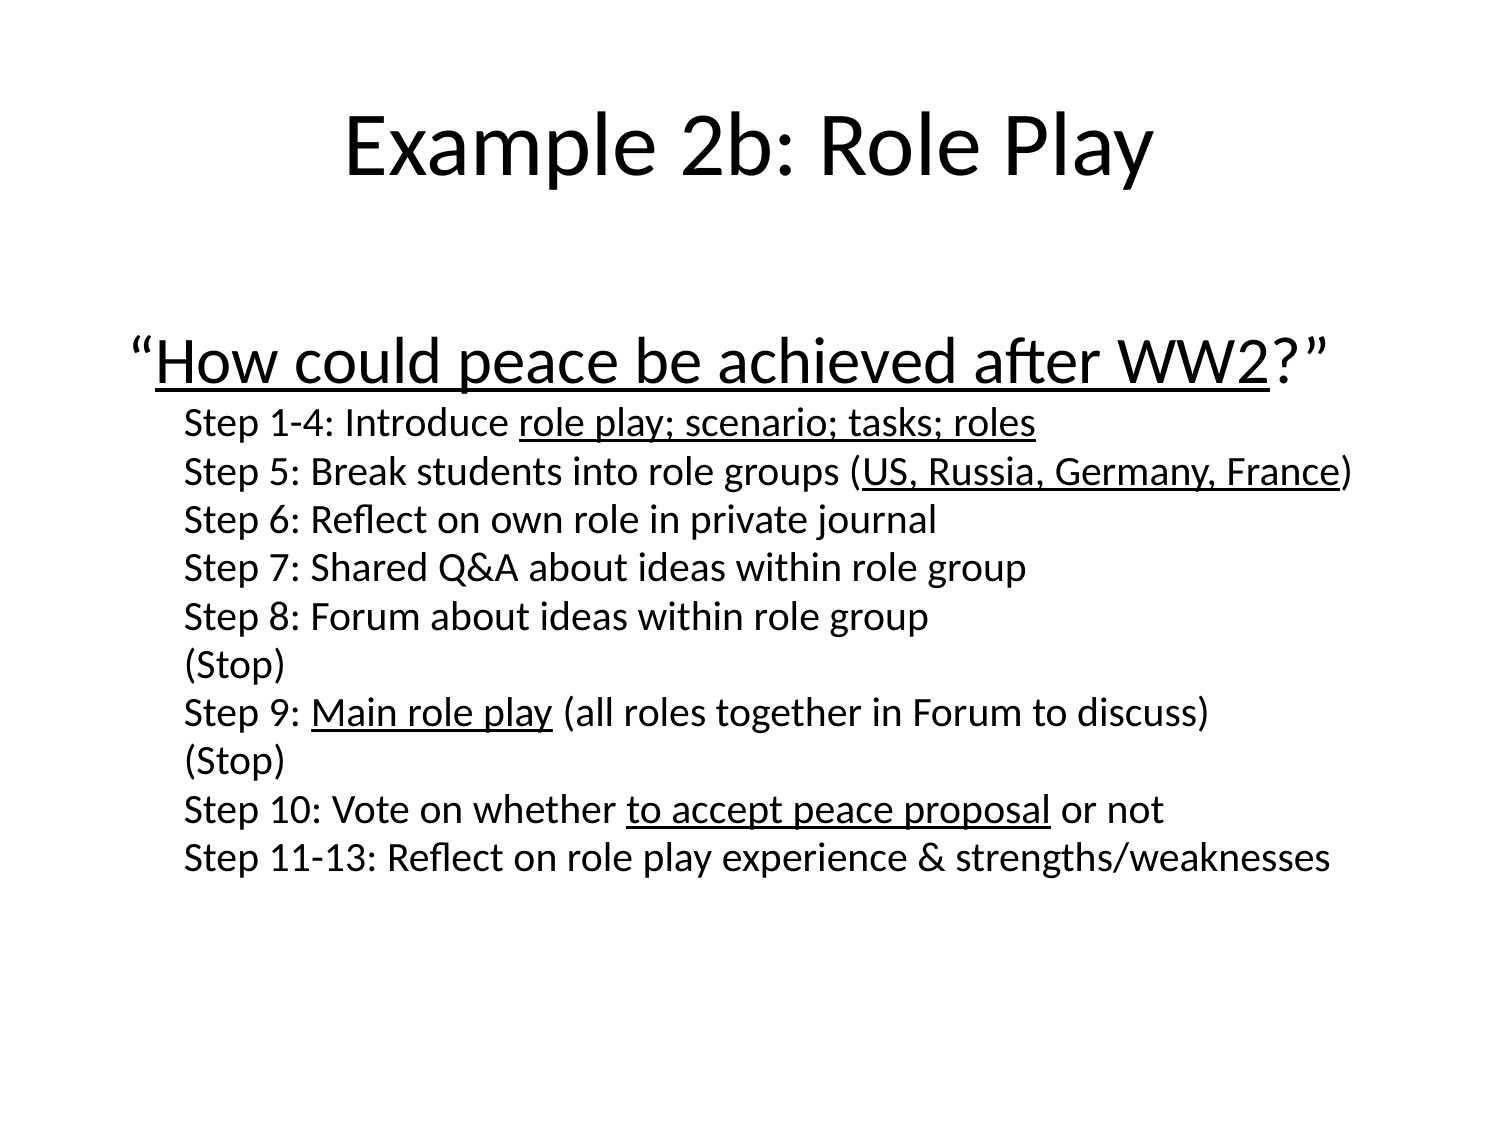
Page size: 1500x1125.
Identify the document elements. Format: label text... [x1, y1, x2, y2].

list “How could peace be achieved after WW2?” Step 1-4: Introduce role play; scenario; tasks; roles Step 5: Break students into role groups (US, Russia, Germany, France) Step 6: Reflect on own role in private journal Step 7: Shared Q&A about ideas within role group Step 8: Forum about ideas within role group (Stop) Step 9: Main role play (all roles together in Forum to discuss) (Stop) Step 10: Vote on whether to accept peace proposal or not Step 11-13: Reflect on role play experience & strengths/weaknesses [112, 324, 1471, 1059]
title Example 2b: Role Play [75, 45, 1425, 233]
